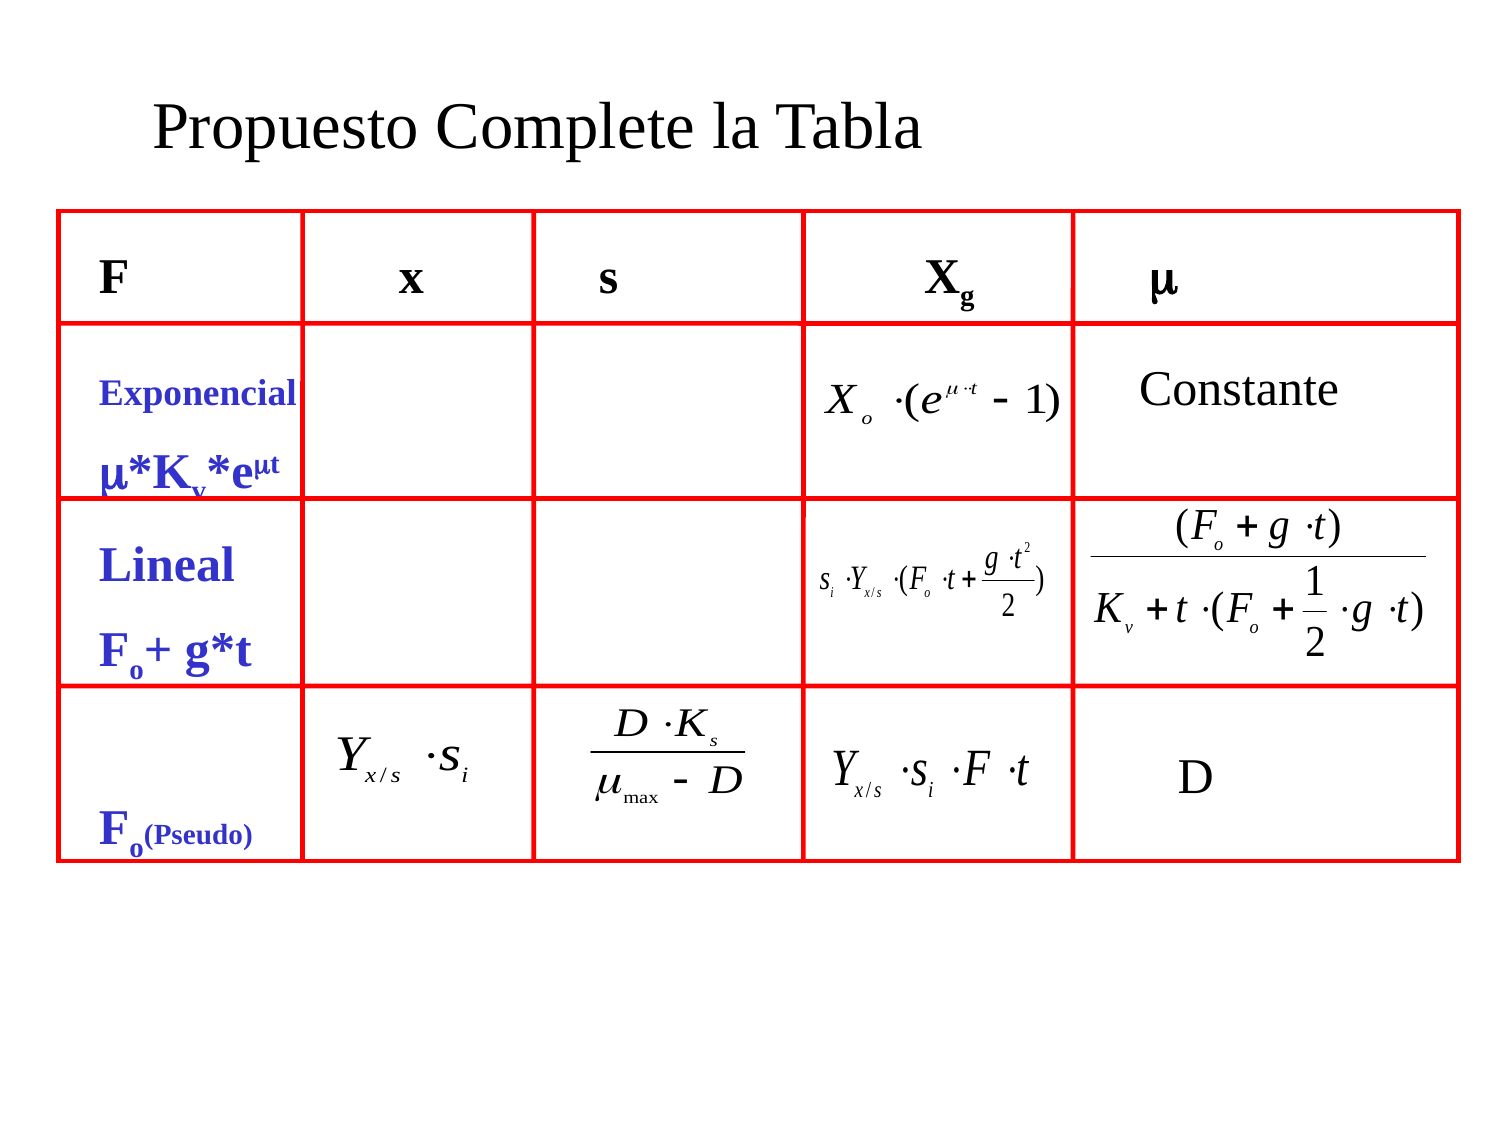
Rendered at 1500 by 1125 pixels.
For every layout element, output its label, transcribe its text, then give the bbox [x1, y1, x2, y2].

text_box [58, 210, 1459, 871]
text_box Propuesto Complete la Tabla [137, 74, 1338, 170]
